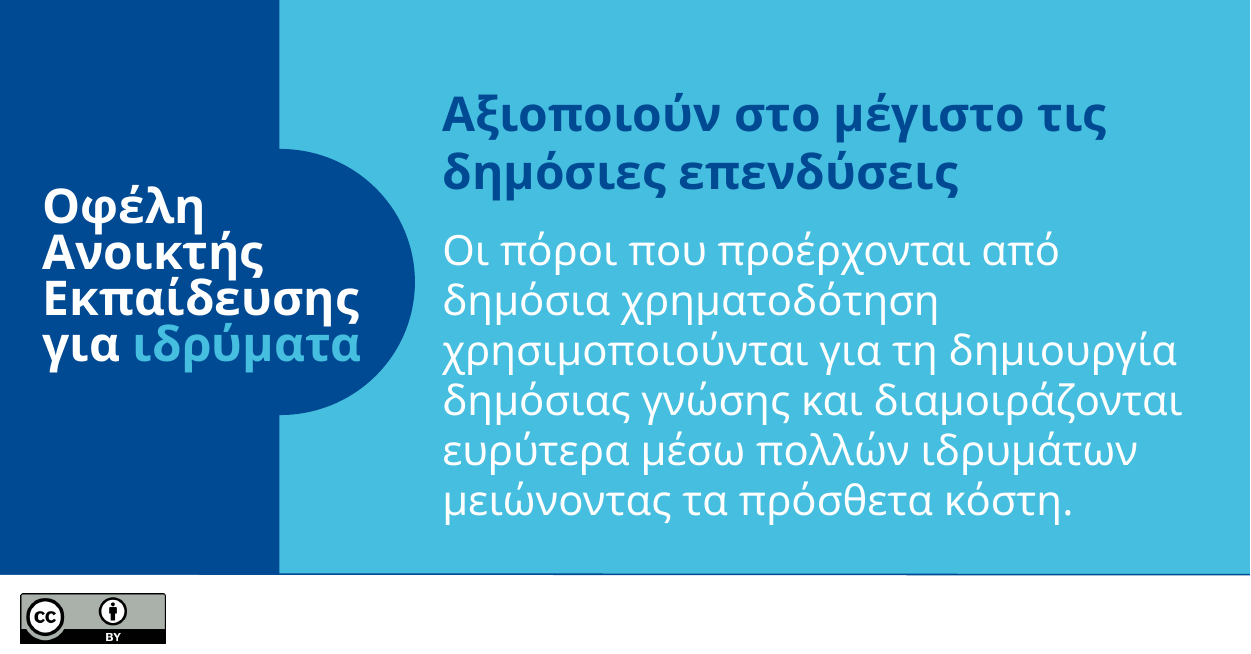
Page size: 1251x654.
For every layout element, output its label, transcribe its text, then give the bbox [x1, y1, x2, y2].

text_box [196, 386, 365, 416]
picture [20, 592, 166, 645]
text_box [0, 582, 1250, 654]
text_box Οφέλη Ανοικτής Εκπαίδευσης για ιδρύματα [27, 171, 382, 386]
text_box [206, 148, 355, 171]
text_box [382, 194, 415, 370]
text_box [0, 0, 280, 573]
text_box Αξιοποιούν στο μέγιστο τις δημόσιες επενδύσεις Οι πόροι που προέρχονται από δημόσια χρηματοδότηση χρησιμοποιούνται για τη δημιουργία δημόσιας γνώσης και διαμοιράζονται ευρύτερα μέσω πολλών ιδρυμάτων μειώνοντας τα πρόσθετα κόστη. [427, 68, 1228, 539]
